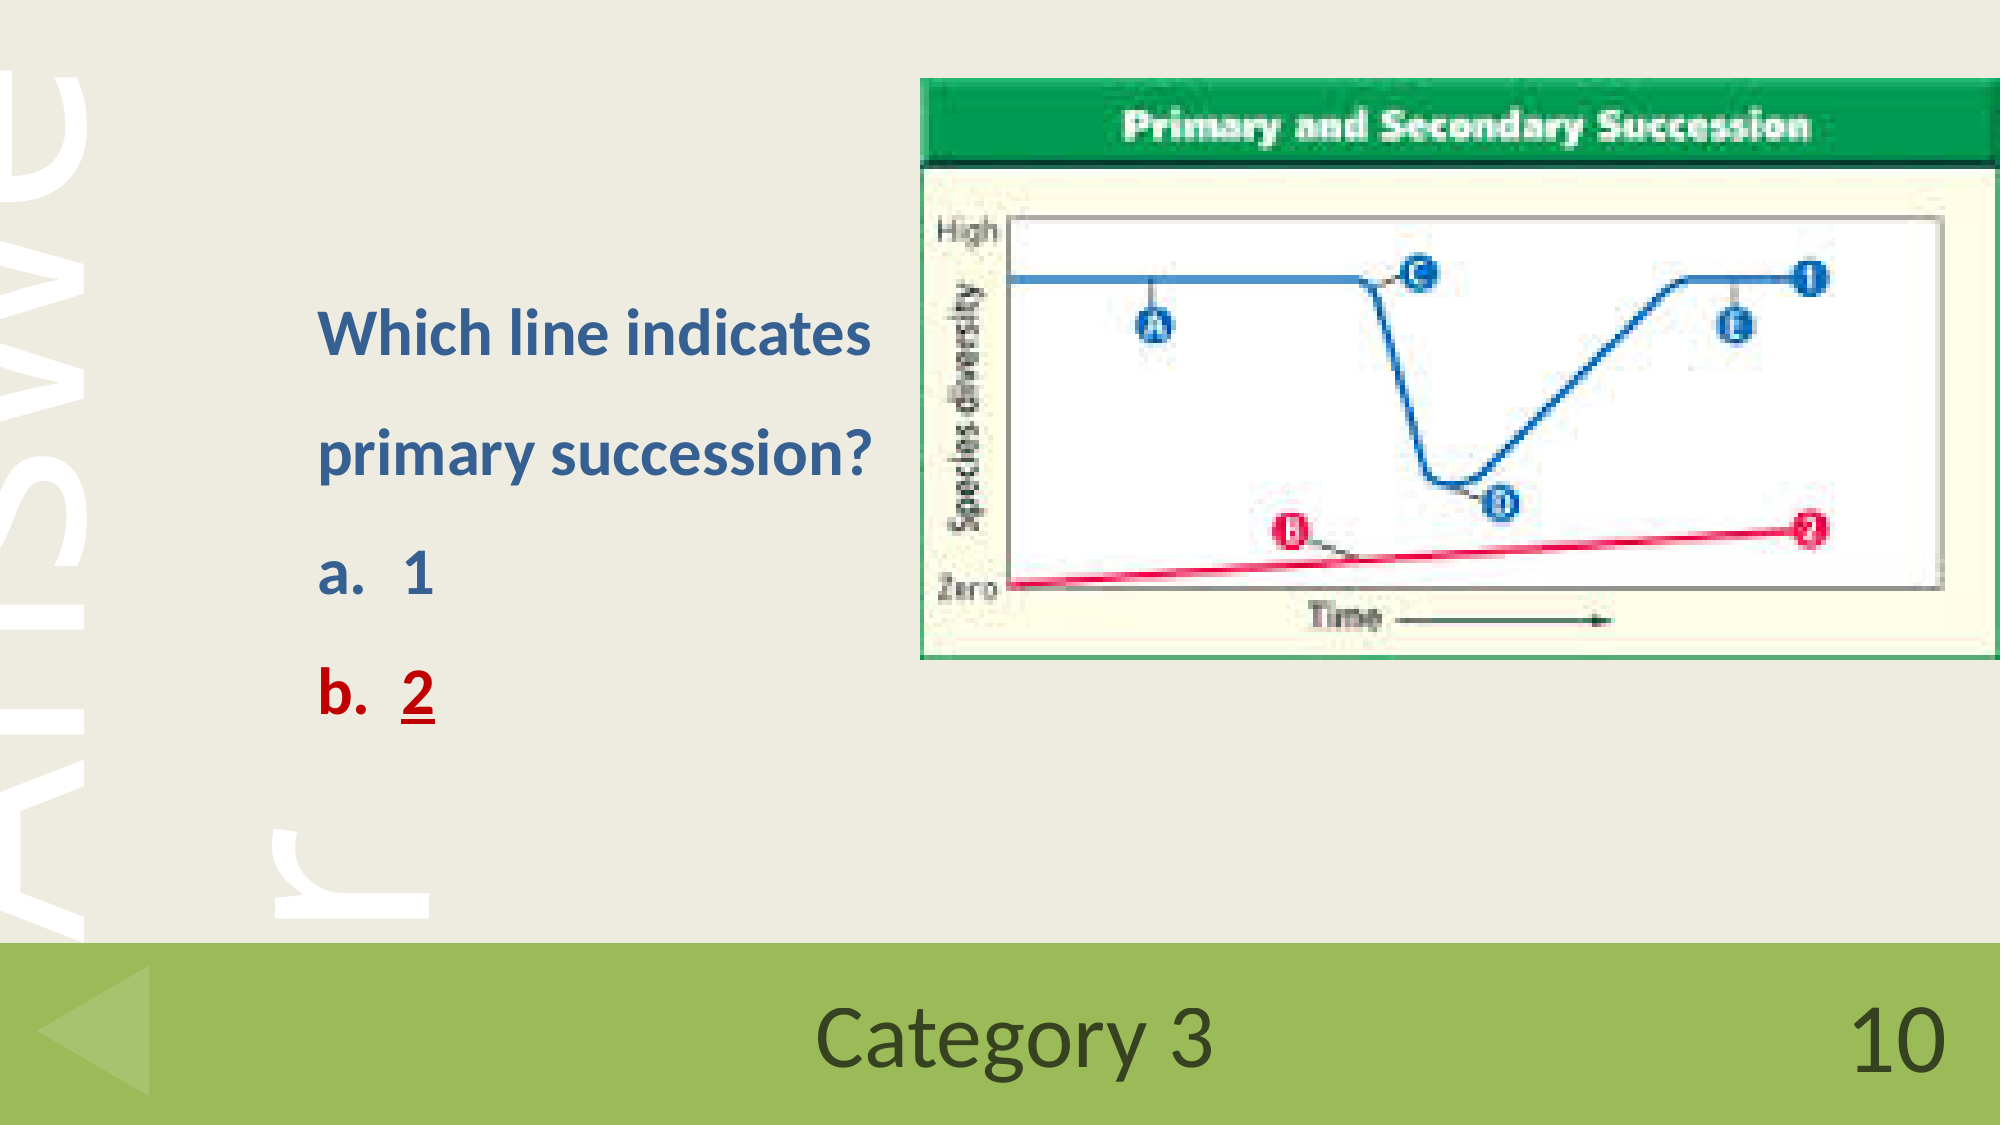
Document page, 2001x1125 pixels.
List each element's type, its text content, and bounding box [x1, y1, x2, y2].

list 10 [1916, 967, 1963, 1097]
picture [920, 78, 2000, 661]
title Category 3 [115, 937, 1916, 1125]
list Which line indicates primary succession? 1 2 [302, 130, 921, 847]
